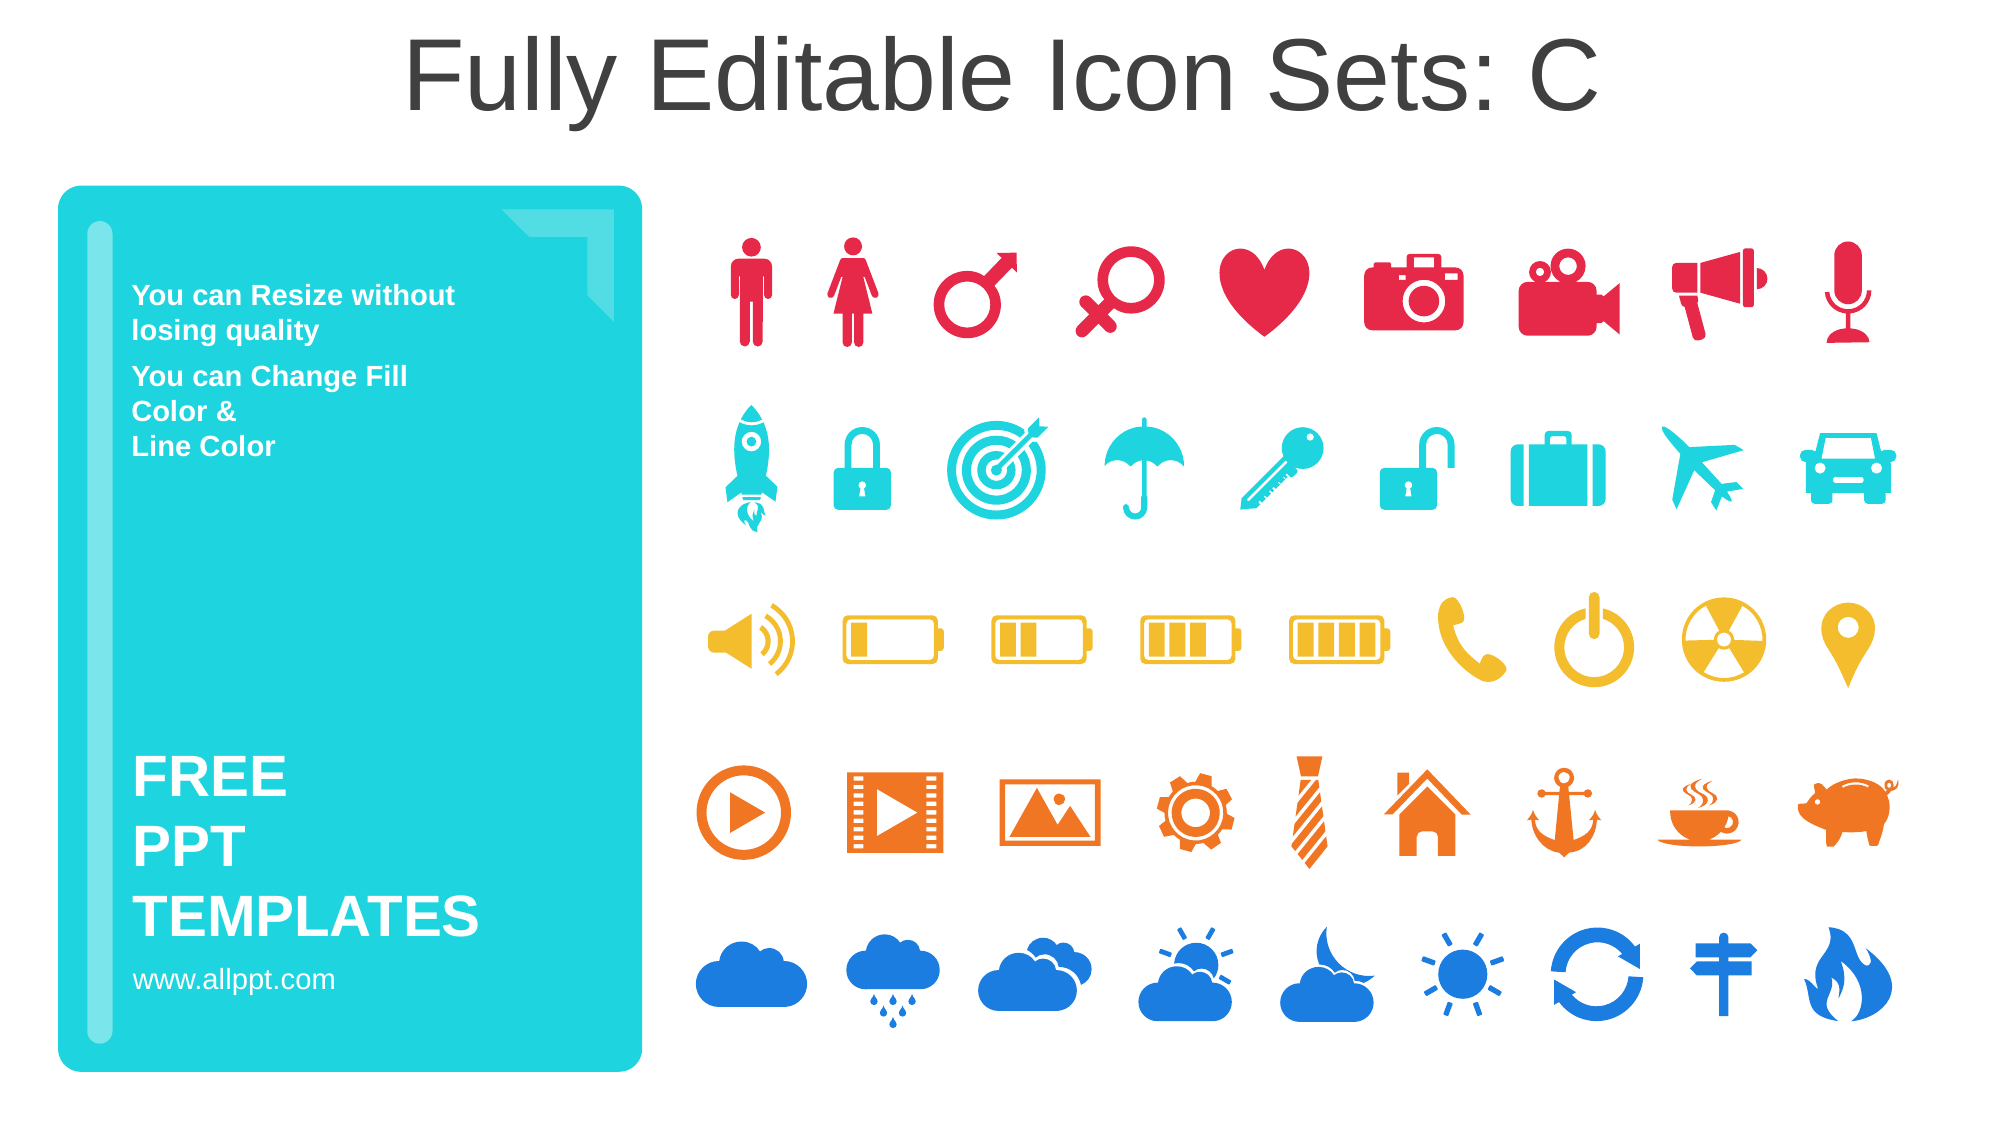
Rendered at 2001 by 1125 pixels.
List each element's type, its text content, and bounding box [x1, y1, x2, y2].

text_box [977, 936, 1093, 1012]
text_box [826, 236, 880, 349]
text_box [1378, 425, 1456, 511]
text_box [1823, 289, 1873, 344]
text_box [1671, 247, 1769, 342]
text_box [841, 614, 945, 666]
text_box [1381, 766, 1474, 857]
text_box [1486, 984, 1503, 998]
text_box [1422, 984, 1439, 998]
text_box [999, 778, 1102, 847]
text_box [768, 601, 796, 678]
text_box [946, 415, 1051, 521]
text_box [1279, 923, 1378, 1023]
text_box [1103, 416, 1186, 521]
text_box [888, 1014, 898, 1030]
text_box [1796, 777, 1900, 848]
text_box [1688, 931, 1759, 1018]
text_box [1802, 926, 1894, 1023]
text_box [1436, 596, 1508, 683]
text_box [1288, 614, 1392, 666]
text_box [1591, 443, 1607, 508]
text_box [832, 425, 892, 511]
text_box [1553, 975, 1645, 1023]
text_box [1655, 777, 1744, 848]
text_box [1363, 252, 1465, 332]
text_box [990, 614, 1094, 666]
text_box [1660, 425, 1747, 513]
text_box [1509, 443, 1525, 508]
text_box [932, 251, 1019, 340]
text_box [878, 1002, 889, 1018]
text_box [1155, 771, 1236, 854]
text_box [1798, 432, 1898, 505]
text_box [1218, 247, 1311, 339]
text_box [1420, 955, 1437, 967]
text_box [1488, 955, 1506, 967]
text_box [1471, 1000, 1484, 1018]
text_box [763, 612, 784, 668]
text_box [1472, 931, 1485, 948]
text_box [729, 236, 774, 348]
text_box [1219, 947, 1235, 959]
text_box [897, 1002, 908, 1018]
text_box [1137, 941, 1233, 1023]
text_box [1139, 614, 1243, 666]
text_box [694, 940, 809, 1008]
text_box [1527, 429, 1589, 508]
text_box [1440, 931, 1454, 948]
text_box [1442, 1000, 1454, 1018]
text_box [1290, 755, 1329, 871]
text_box [1680, 596, 1768, 683]
text_box [1239, 426, 1325, 511]
text_box [1517, 247, 1621, 337]
text_box [724, 403, 779, 534]
text_box [845, 933, 941, 1007]
text_box [1553, 590, 1636, 689]
text_box [1437, 948, 1489, 1000]
list Fully Editable Icon Sets: C [53, 20, 1952, 140]
text_box [707, 611, 753, 671]
text_box [757, 623, 772, 658]
text_box [1820, 601, 1876, 691]
text_box [1549, 926, 1641, 974]
text_box [1176, 926, 1188, 941]
text_box [1833, 240, 1863, 306]
text_box [1204, 926, 1217, 941]
text_box [1074, 245, 1166, 339]
text_box [846, 771, 944, 854]
text_box [1524, 766, 1604, 859]
text_box [695, 764, 793, 861]
